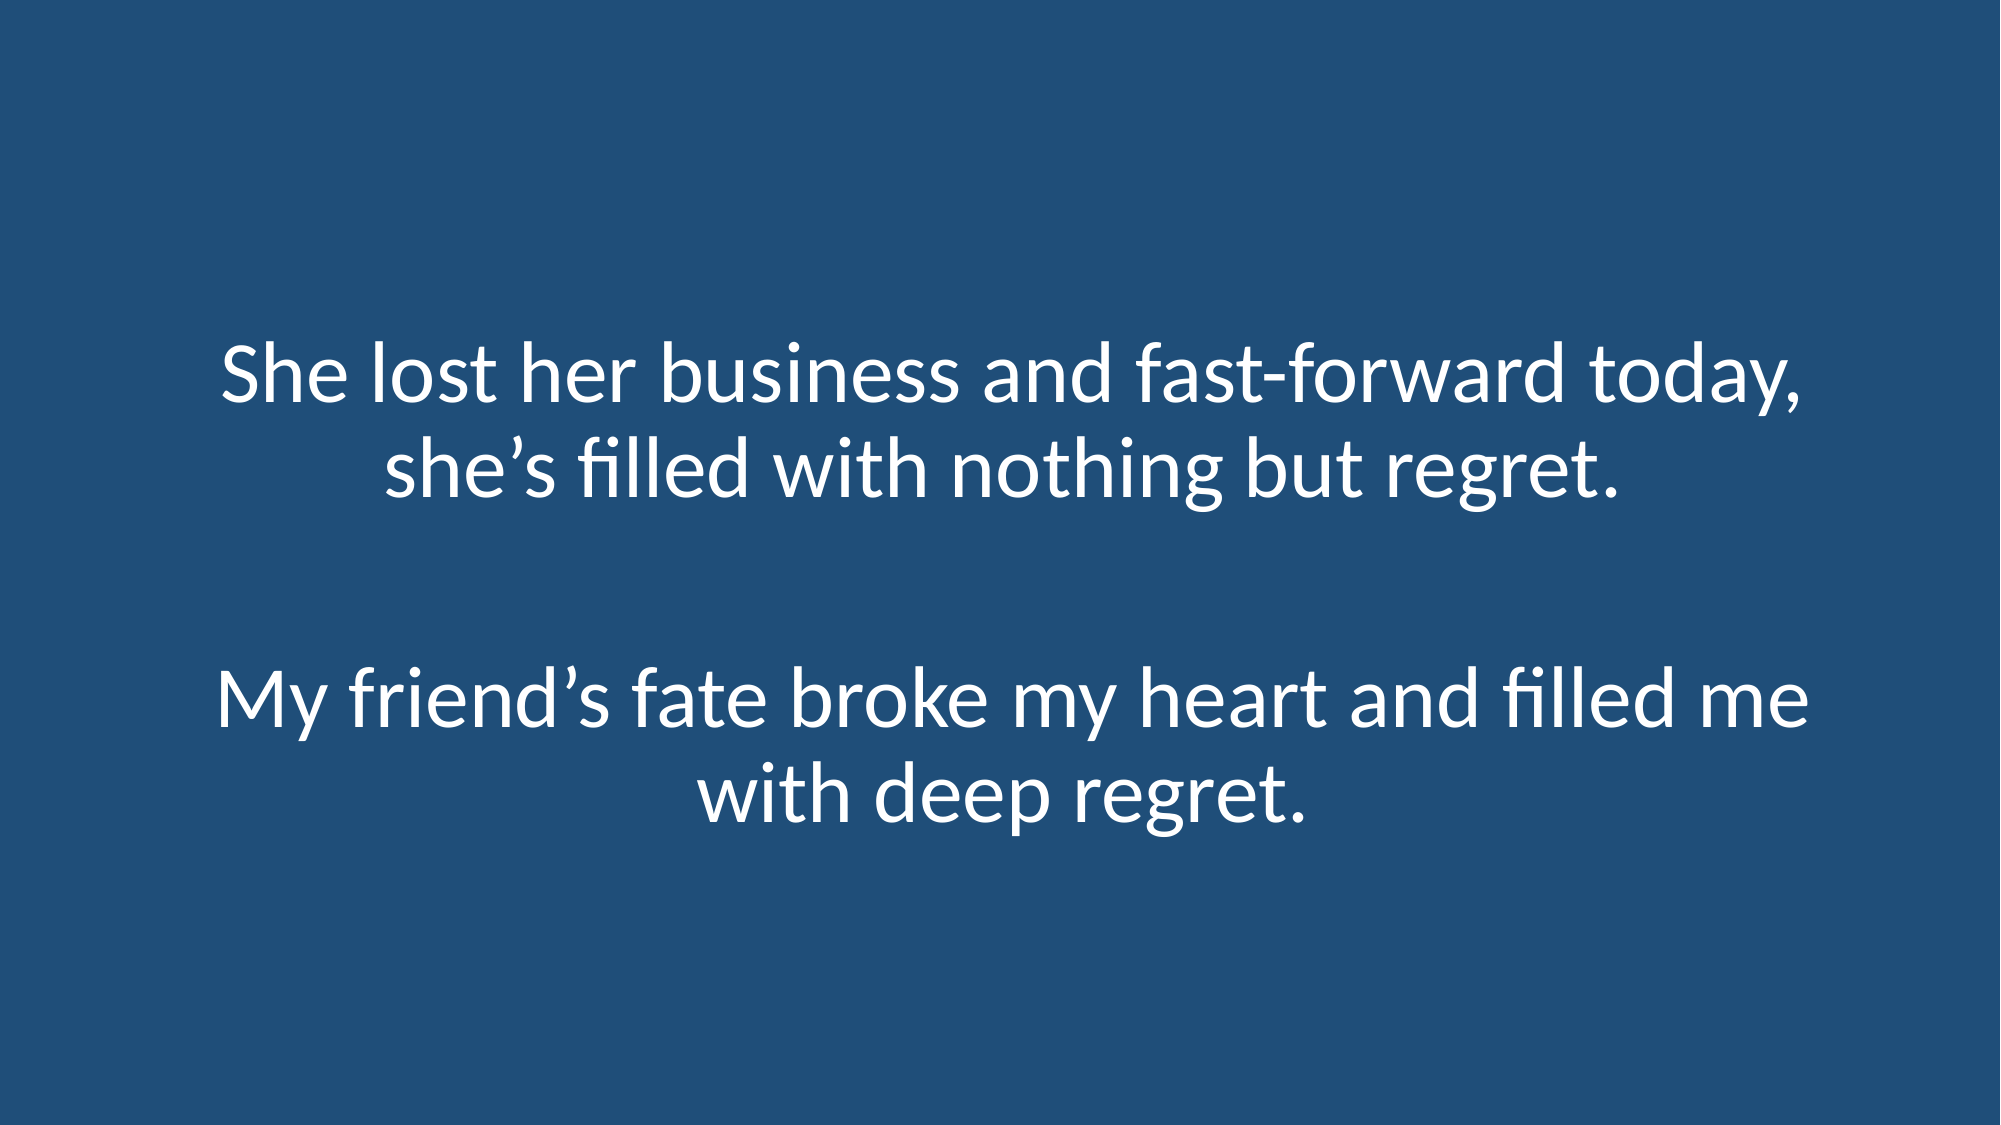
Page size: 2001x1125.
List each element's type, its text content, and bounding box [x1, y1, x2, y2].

list She lost her business and fast-forward today, she’s filled with nothing but regret. My friend’s fate broke my heart and filled me with deep regret. [145, 319, 1881, 696]
